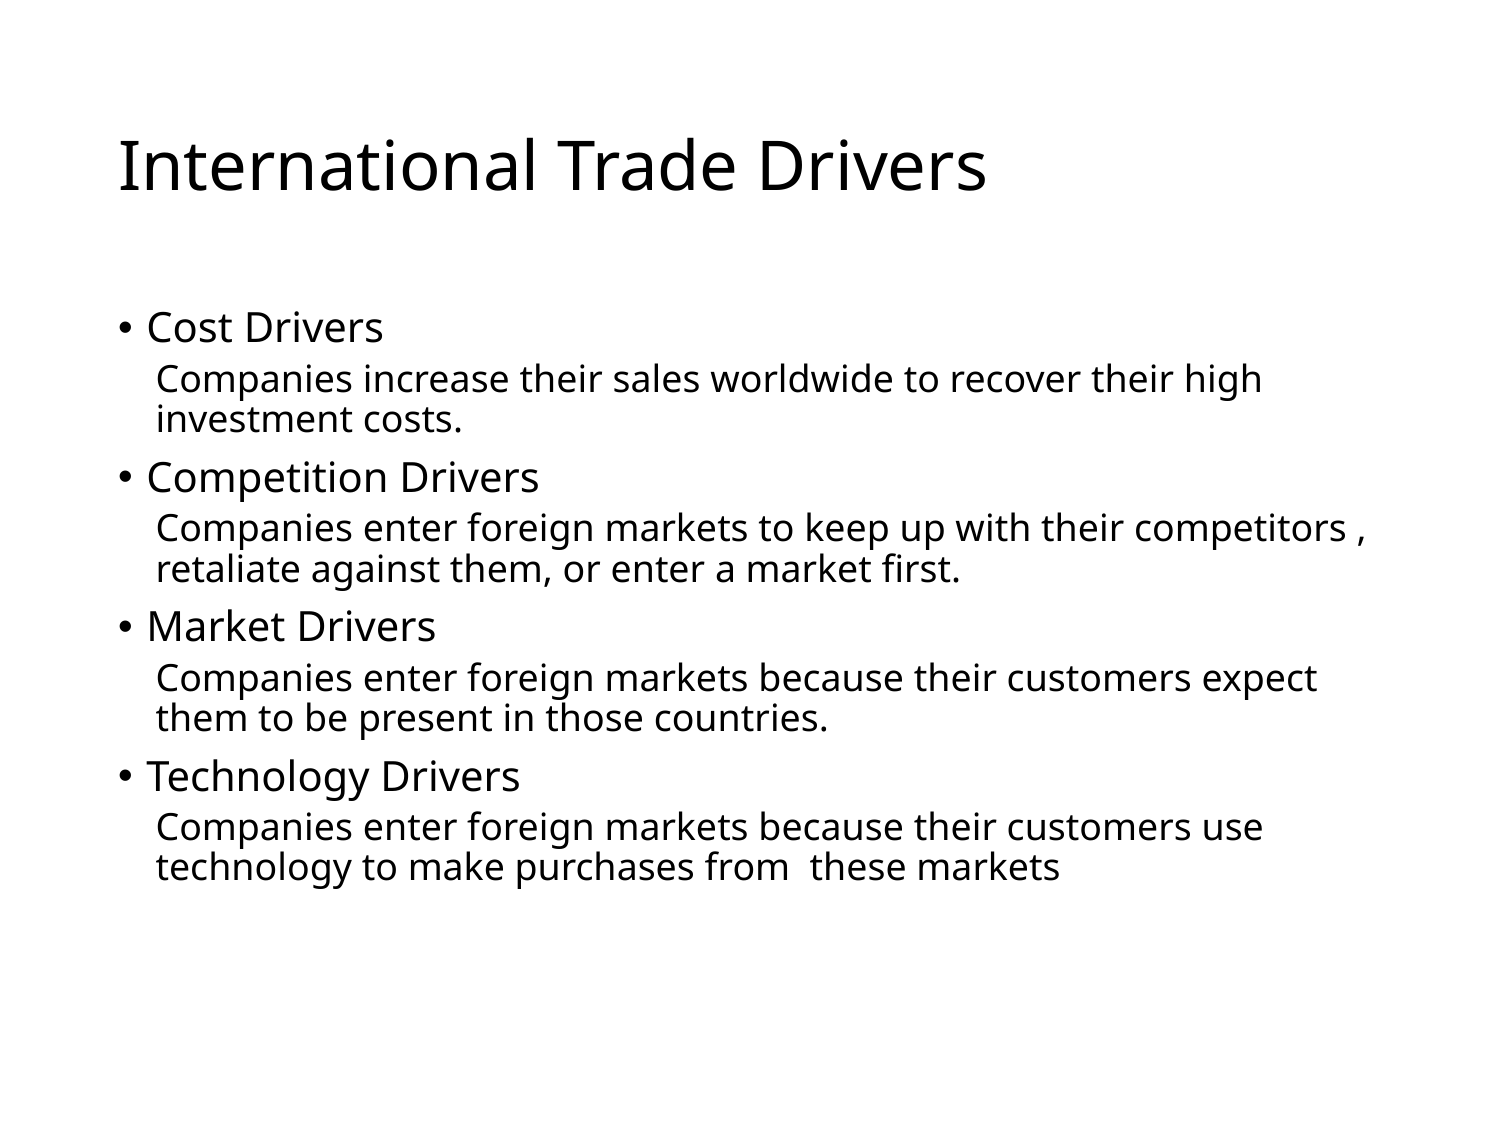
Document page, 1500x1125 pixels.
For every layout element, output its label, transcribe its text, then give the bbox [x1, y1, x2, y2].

list Cost Drivers Companies increase their sales worldwide to recover their high investment costs. Competition Drivers Companies enter foreign markets to keep up with their competitors , retaliate against them, or enter a market first. Market Drivers Companies enter foreign markets because their customers expect them to be present in those countries. Technology Drivers Companies enter foreign markets because their customers use technology to make purchases from these markets [103, 299, 1397, 1014]
title International Trade Drivers [103, 59, 1397, 278]
